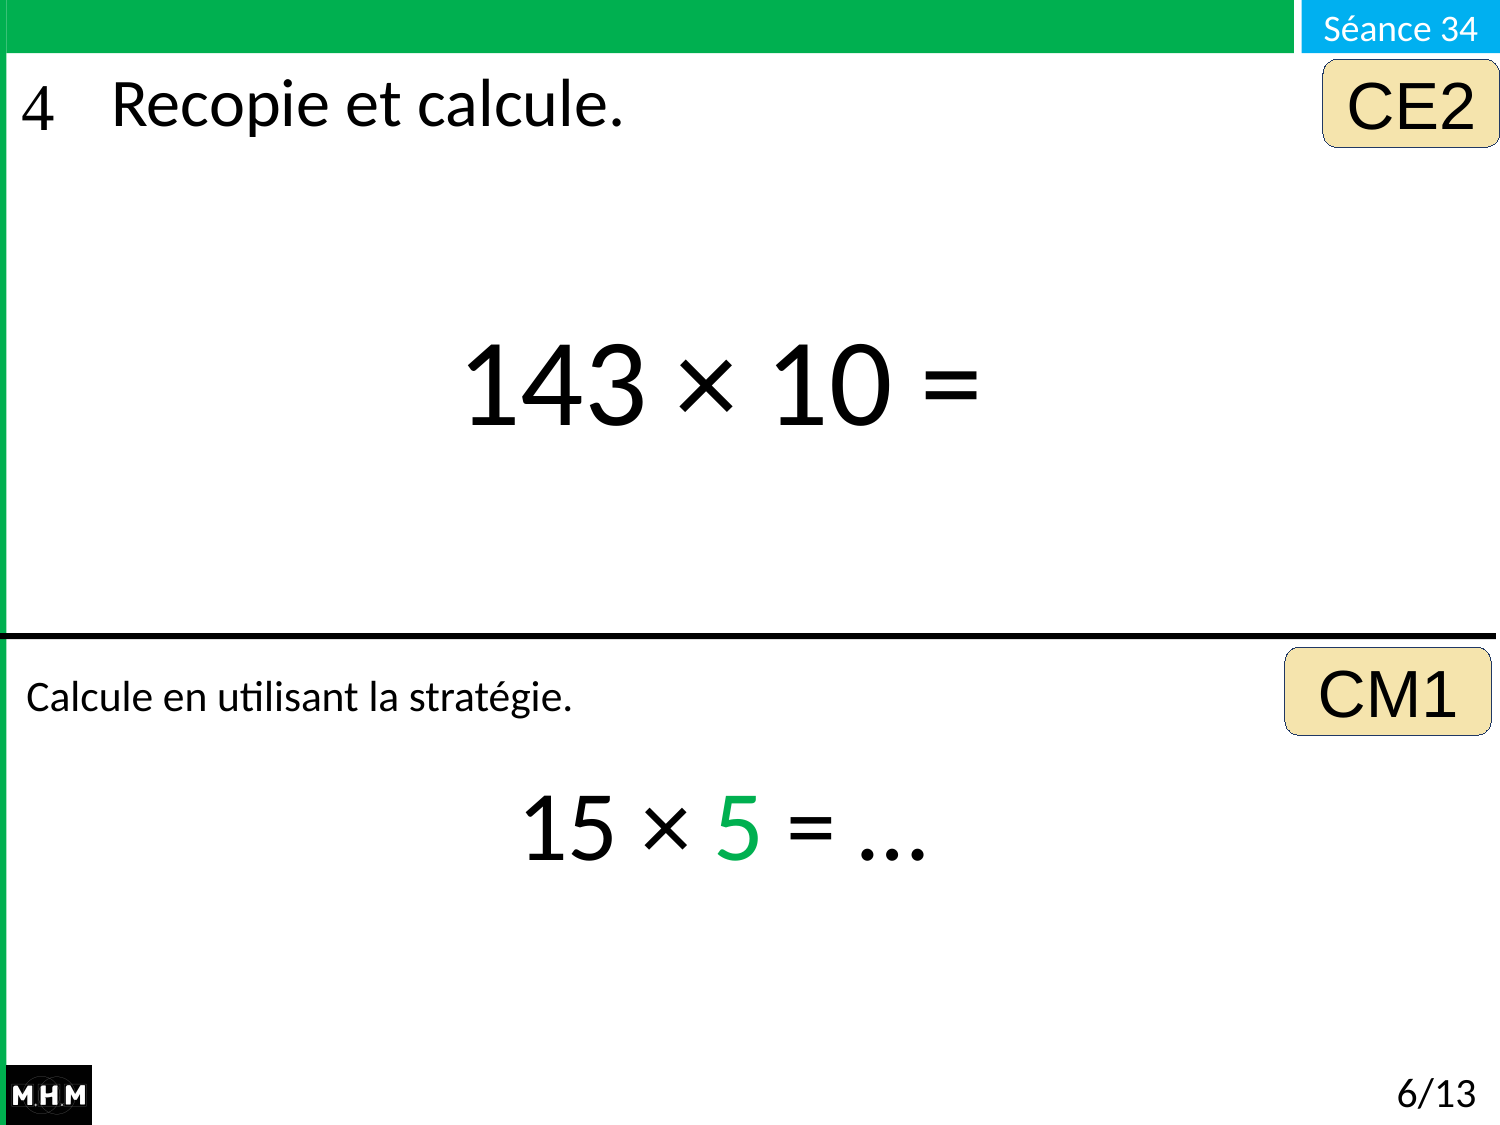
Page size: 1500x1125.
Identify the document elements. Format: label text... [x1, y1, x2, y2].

list 6/13 [1373, 1064, 1500, 1125]
title Recopie et calcule. [96, 60, 1391, 150]
text_box CE2 [1322, 59, 1500, 148]
text_box CM1 [1284, 647, 1492, 736]
text_box 15 × 5 = … [497, 752, 949, 888]
text_box 143 × 10 = [443, 292, 1243, 458]
picture [6, 1065, 92, 1125]
text_box Calcule en utilisant la stratégie. [11, 652, 661, 743]
